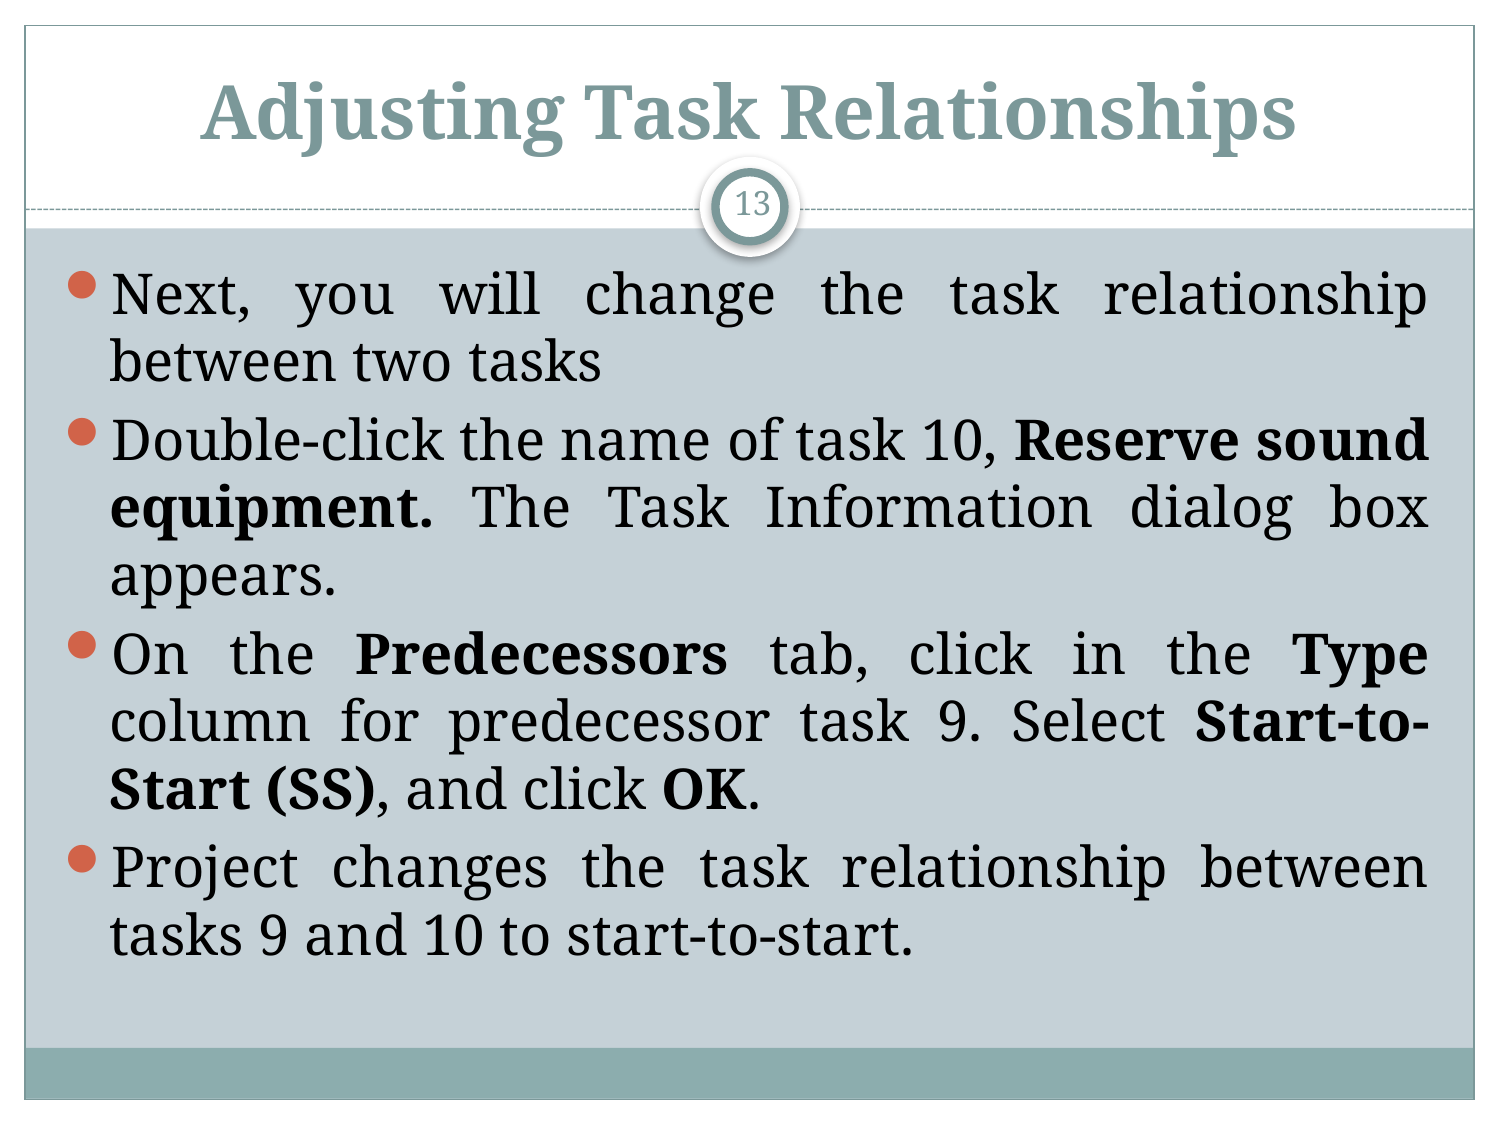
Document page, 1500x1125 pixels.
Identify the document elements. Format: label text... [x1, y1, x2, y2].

list Next, you will change the task relationship between two tasks Double-click the name of task 10, Reserve sound equipment. The Task Information dialog box appears. On the Predecessors tab, click in the Type column for predecessor task 9. Select Start-to-Start (SS), and click OK. Project changes the task relationship between tasks 9 and 10 to start-to-start. [49, 250, 1445, 1001]
slide_number 13 [715, 168, 791, 241]
title Adjusting Task Relationships [49, 37, 1450, 162]
